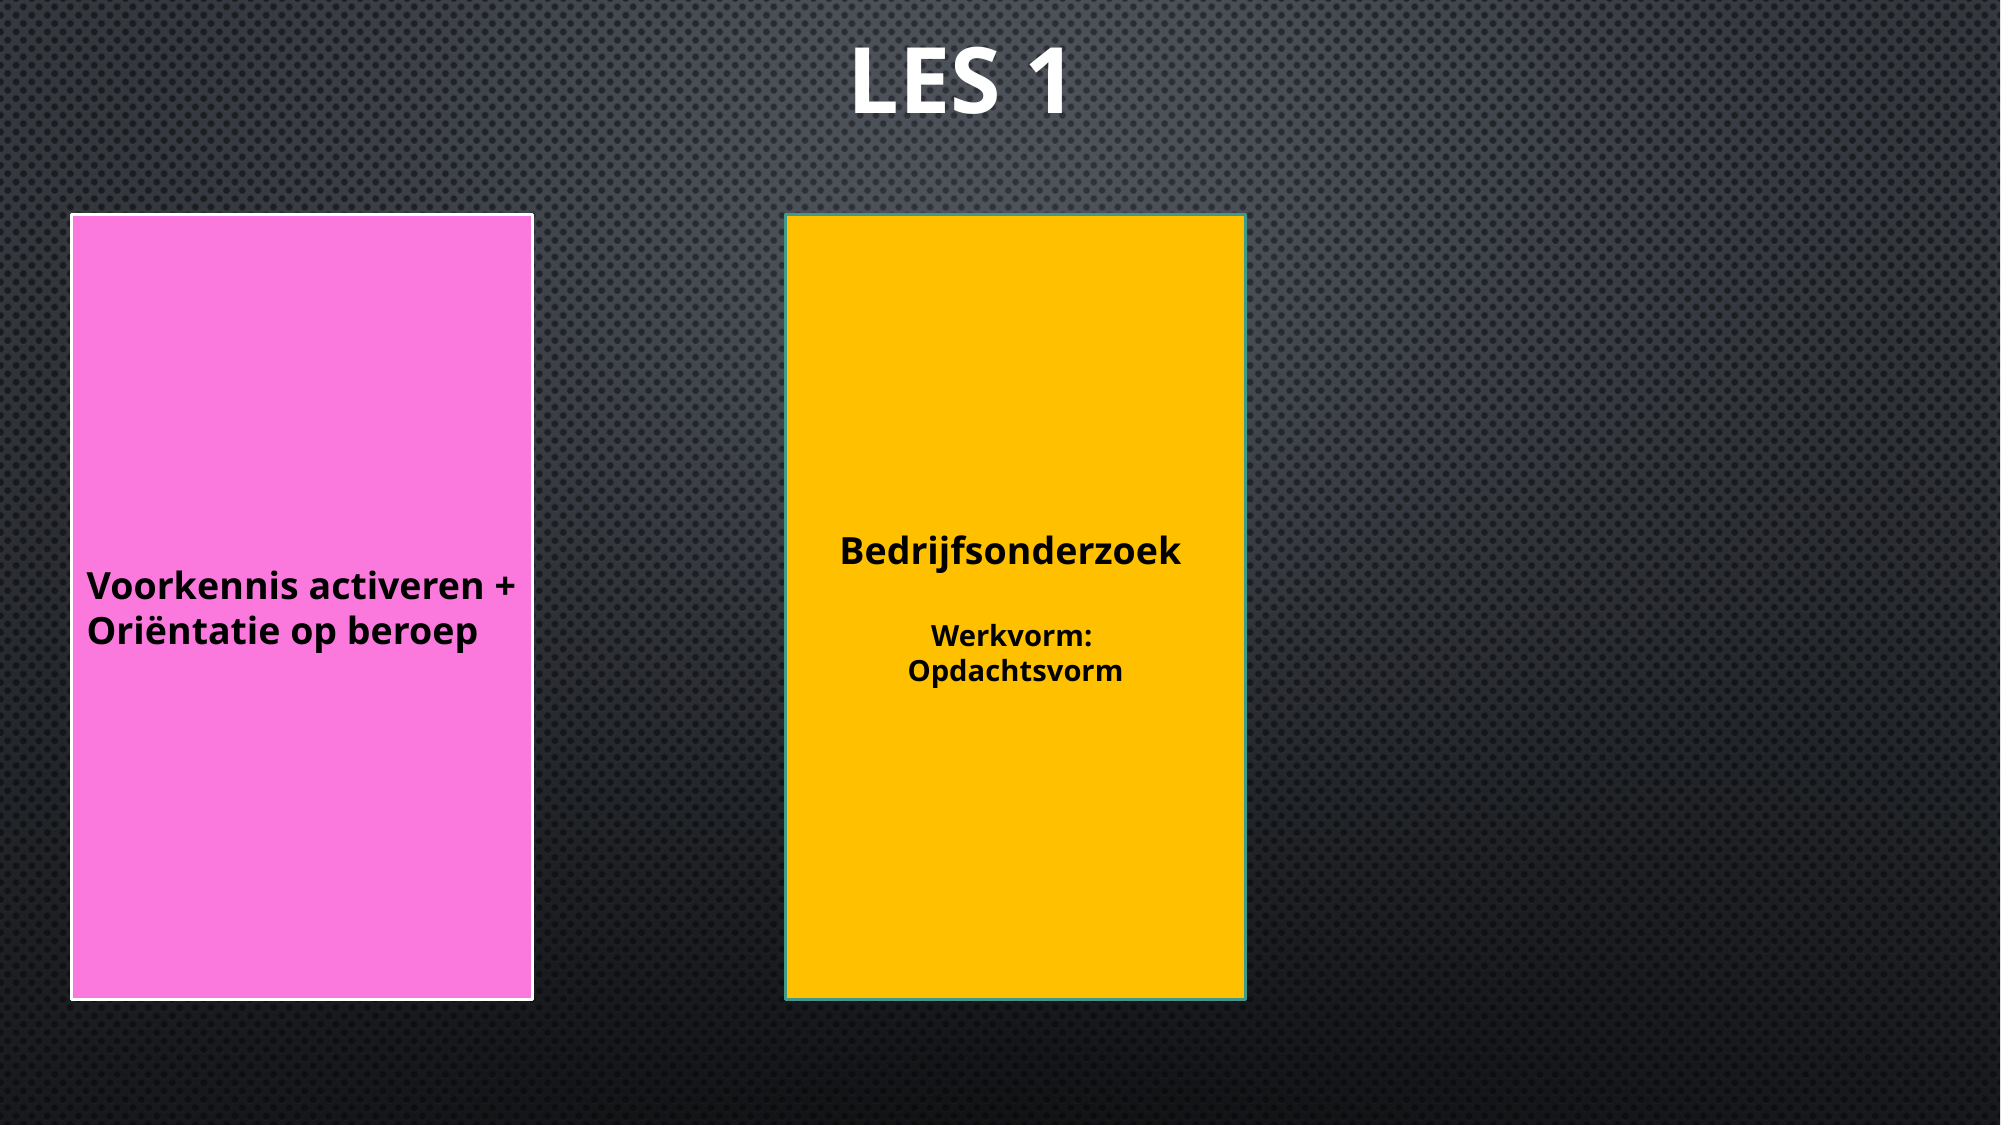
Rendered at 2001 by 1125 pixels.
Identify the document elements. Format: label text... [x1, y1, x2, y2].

title Les 1 [832, 0, 1104, 157]
text_box Bedrijfsonderzoek Werkvorm: Opdachtsvorm [784, 213, 1247, 1001]
text_box Voorkennis activeren + Oriëntatie op beroep [70, 213, 534, 1001]
